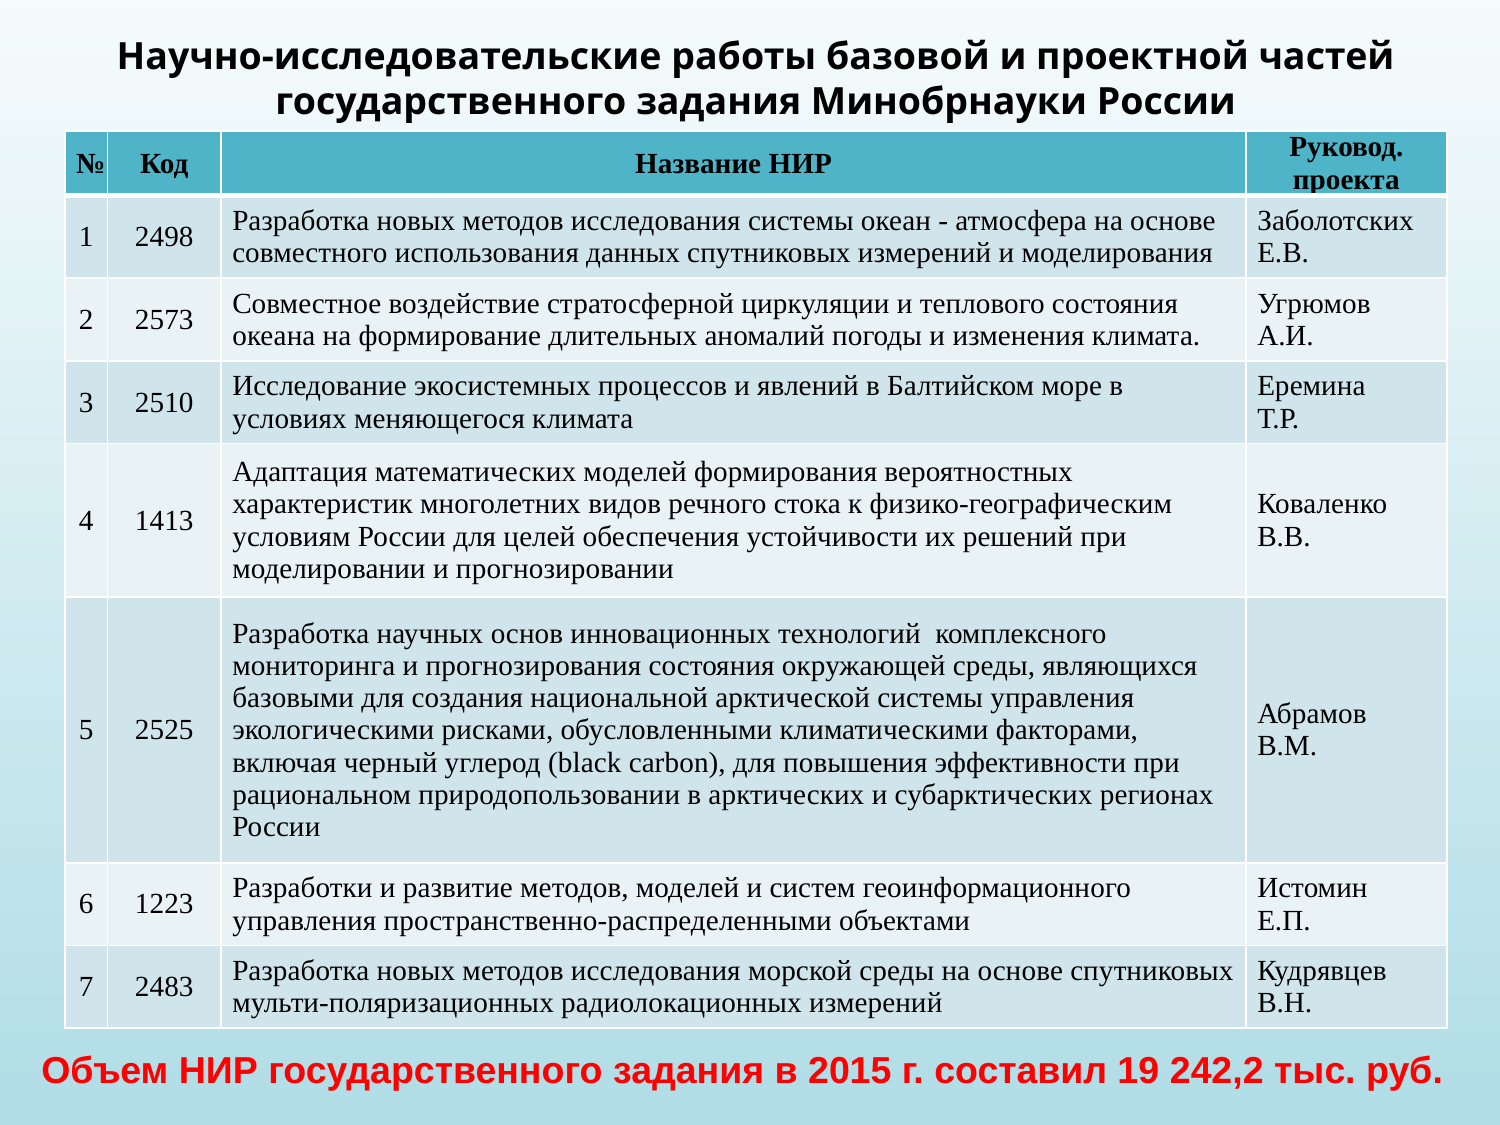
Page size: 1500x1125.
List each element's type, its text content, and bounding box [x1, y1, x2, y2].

table_cell 7 [66, 946, 107, 1027]
table_cell Исследование экосистемных процессов и явлений в Балтийском море в условиях меняющегося климата [222, 362, 1245, 443]
table_cell 2525 [108, 598, 220, 862]
table_cell 2573 [108, 279, 220, 360]
table_cell 2 [66, 279, 107, 360]
table_cell Кудрявцев В.Н. [1247, 946, 1446, 1027]
table_header Руковод. проекта [1247, 132, 1446, 193]
table_cell Совместное воздействие стратосферной циркуляции и теплового состояния океана на формирование длительных аномалий погоды и изменения климата. [222, 279, 1245, 360]
table_header Код [108, 132, 220, 193]
text_box Объем НИР государственного задания в 2015 г. составил 19 242,2 тыс. руб. [0, 1038, 1500, 1099]
table_cell Коваленко В.В. [1247, 444, 1446, 596]
table_cell Истомин Е.П. [1247, 864, 1446, 945]
table_cell 1223 [108, 864, 220, 945]
table_cell Еремина Т.Р. [1247, 362, 1446, 443]
table_cell 2483 [108, 946, 220, 1027]
table_cell Абрамов В.М. [1247, 598, 1446, 862]
table_cell 3 [66, 362, 107, 443]
text_box Научно-исследовательские работы базовой и проектной частей государственного задания Минобрнауки России [64, 24, 1447, 130]
table_cell Заболотских Е.В. [1247, 198, 1446, 277]
table_cell Угрюмов А.И. [1247, 279, 1446, 360]
table_cell Разработка новых методов исследования системы океан - атмосфера на основе совместного использования данных спутниковых измерений и моделирования [222, 198, 1245, 277]
table_cell Разработка научных основ инновационных технологий комплексного мониторинга и прогнозирования состояния окружающей среды, являющихся базовыми для создания национальной арктической системы управления экологическими рисками, обусловленными климатическими факторами, включая черный углерод (black carbon), для повышения эффективности при рациональном природопользовании в арктических и субарктических регионах России [222, 598, 1245, 862]
table_cell 2510 [108, 362, 220, 443]
table_cell 4 [66, 444, 107, 596]
table_cell Разработка новых методов исследования морской среды на основе спутниковых мульти-поляризационных радиолокационных измерений [222, 946, 1245, 1027]
table_cell 5 [66, 598, 107, 862]
table_cell 2498 [108, 198, 220, 277]
table_cell Разработки и развитие методов, моделей и систем геоинформационного управления пространственно-распределенными объектами [222, 864, 1245, 945]
table_cell 1413 [108, 444, 220, 596]
table_header Название НИР [222, 132, 1245, 193]
table_cell 1 [66, 198, 107, 277]
table_header № [66, 132, 107, 193]
table_cell 6 [66, 864, 107, 945]
table_cell Адаптация математических моделей формирования вероятностных характеристик многолетних видов речного стока к физико-географическим условиям России для целей обеспечения устойчивости их решений при моделировании и прогнозировании [222, 444, 1245, 596]
